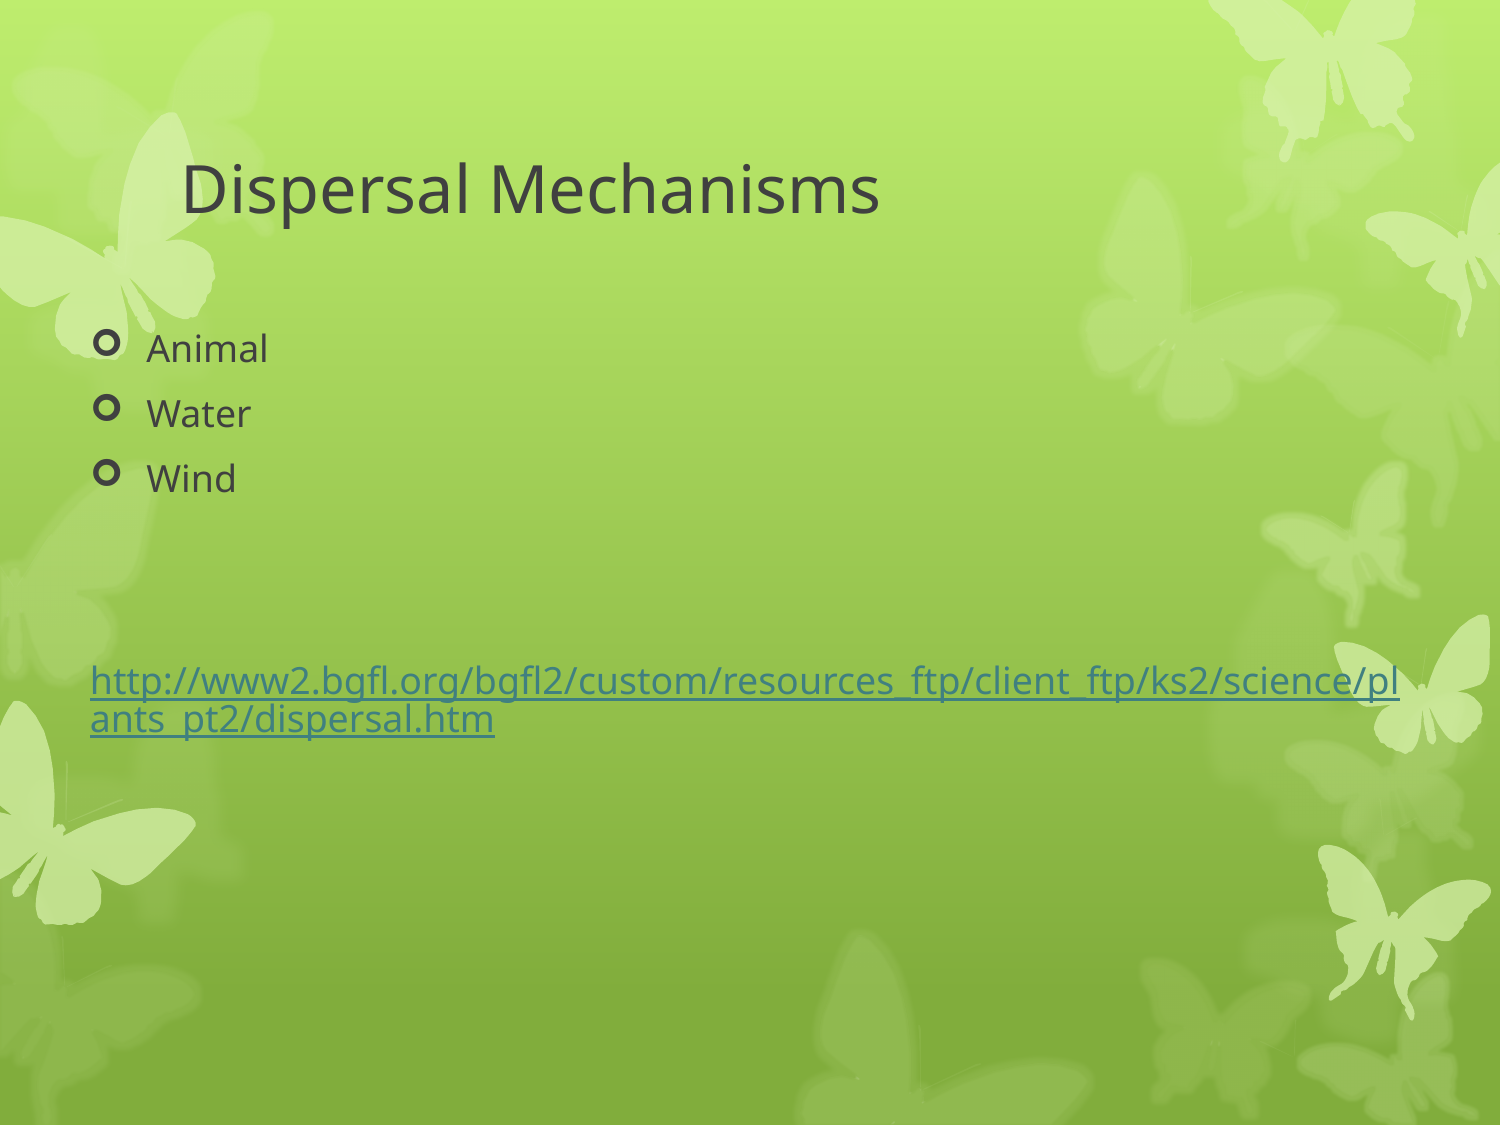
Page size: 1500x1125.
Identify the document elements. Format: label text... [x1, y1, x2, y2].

text_box http://www2.bgfl.org/bgfl2/custom/resources_ftp/client_ftp/ks2/science/plants_pt2/dispersal.htm [74, 649, 1425, 761]
title Dispersal Mechanisms [165, 110, 1335, 262]
list Animal Water Wind [75, 262, 1425, 563]
